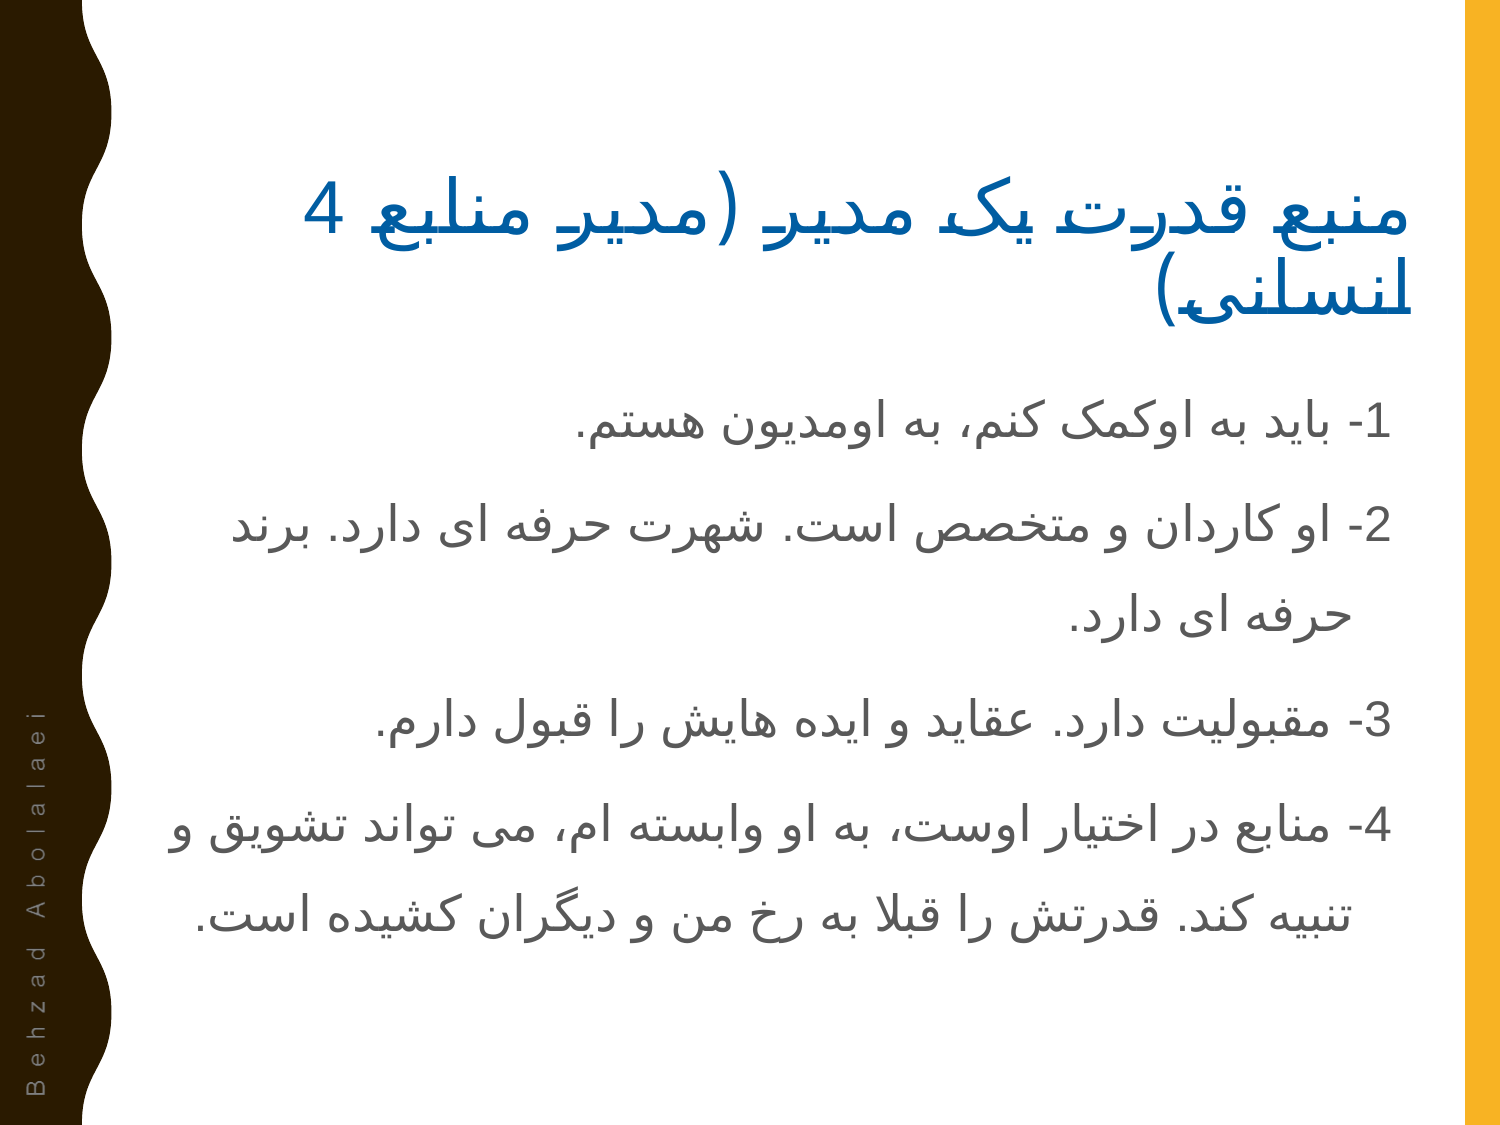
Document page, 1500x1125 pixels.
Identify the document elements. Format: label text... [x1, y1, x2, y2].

title 4 منبع قدرت یک مدیر (مدیر منابع انسانی) [171, 160, 1428, 291]
list 1- باید به اوکمک کنم، به اومدیون هستم. 2- او کاردان و متخصص است. شهرت حرفه ای دارد. برند حرفه ای دارد. 3- مقبولیت دارد. عقاید و ایده هایش را قبول دارم. 4- منابع در اختیار اوست، به او وابسته ام، می تواند تشویق و تنبیه کند. قدرتش را قبلا به رخ من و دیگران کشیده است. [147, 349, 1407, 941]
picture [6, 673, 65, 1125]
